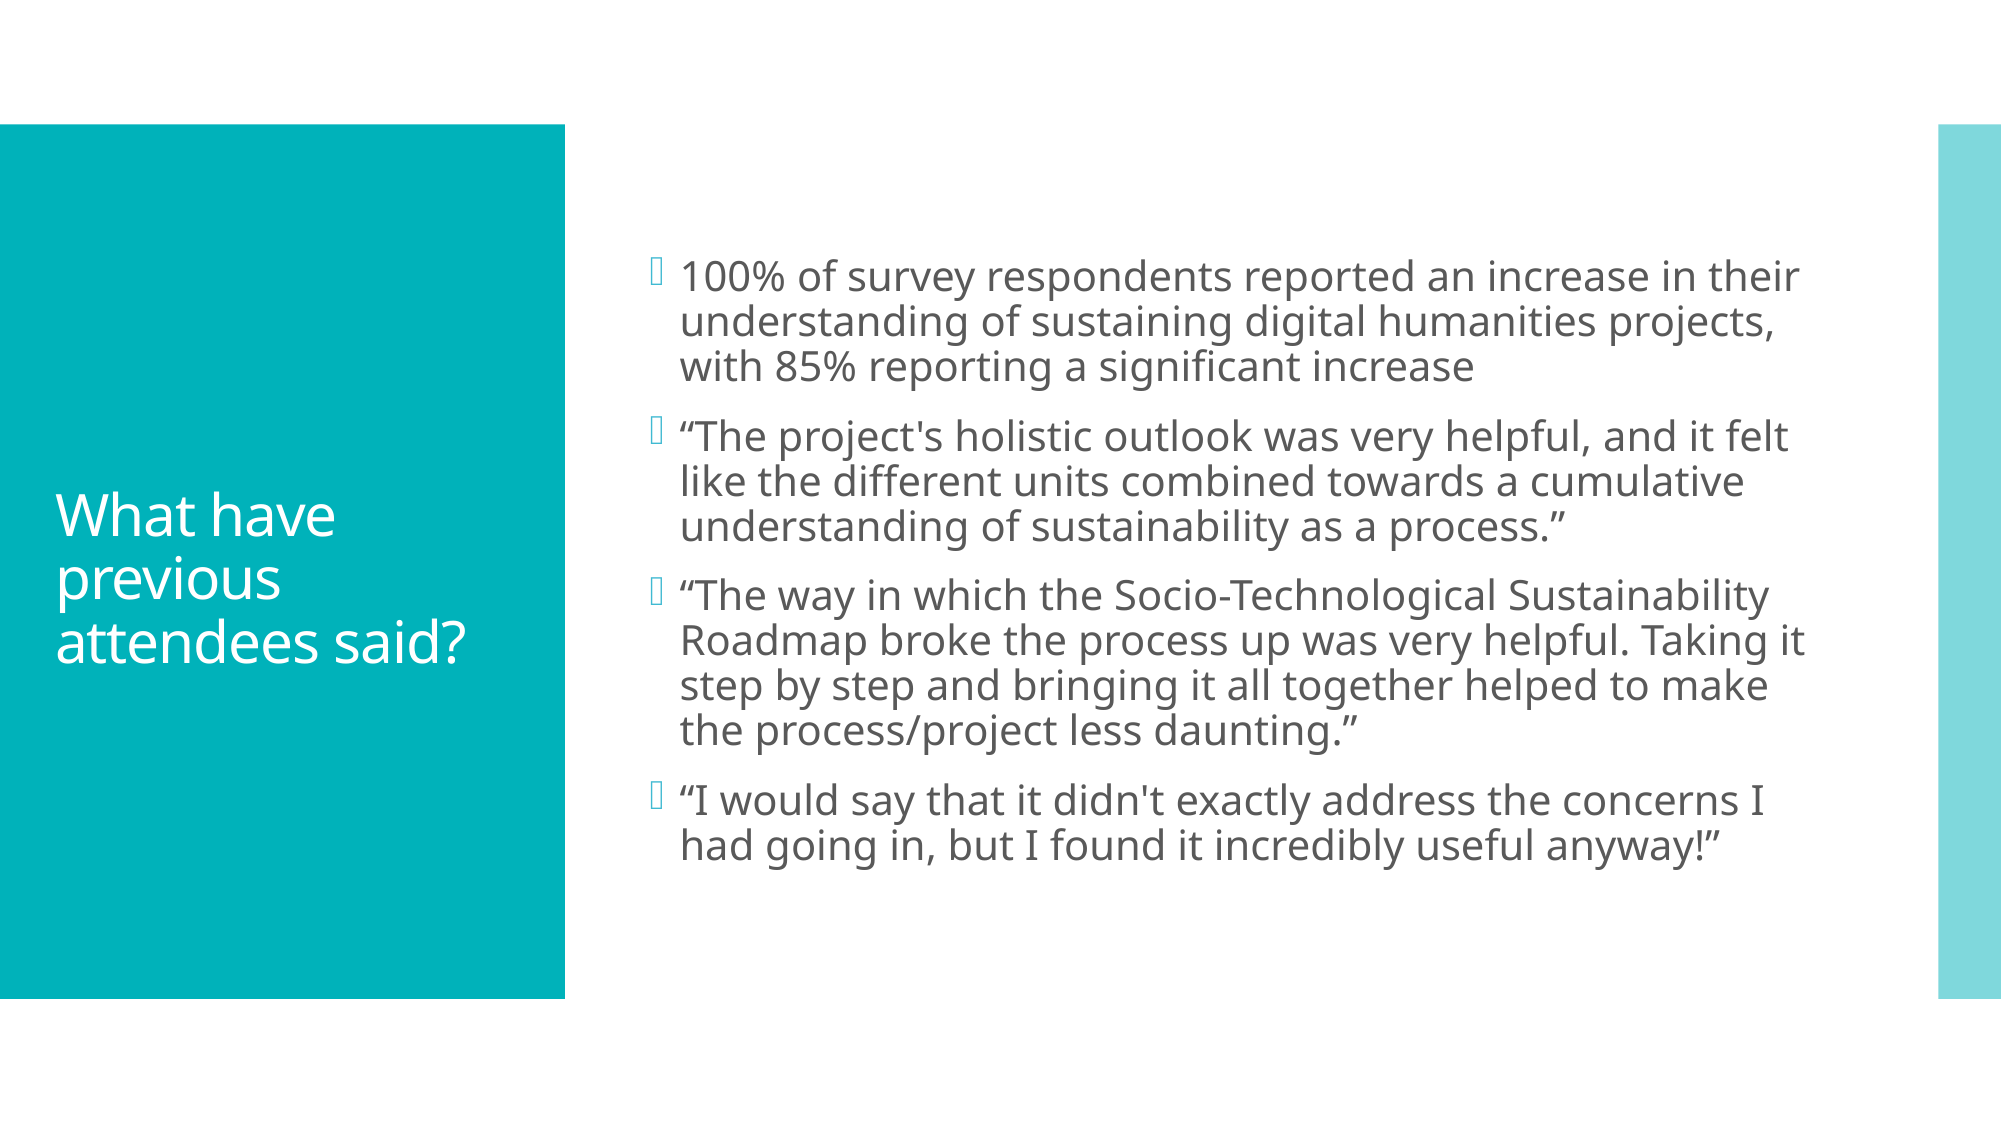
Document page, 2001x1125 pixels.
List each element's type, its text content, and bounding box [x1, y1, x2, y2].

title What have previous attendees said? [40, 441, 506, 684]
list 100% of survey respondents reported an increase in their understanding of sustaining digital humanities projects, with 85% reporting a significant increase “The project's holistic outlook was very helpful, and it felt like the different units combined towards a cumulative understanding of sustainability as a process.” “The way in which the Socio-Technological Sustainability Roadmap broke the process up was very helpful. Taking it step by step and bringing it all together helped to make the process/project less daunting.” “I would say that it didn't exactly address the concerns I had going in, but I found it incredibly useful anyway!” [634, 142, 1835, 983]
